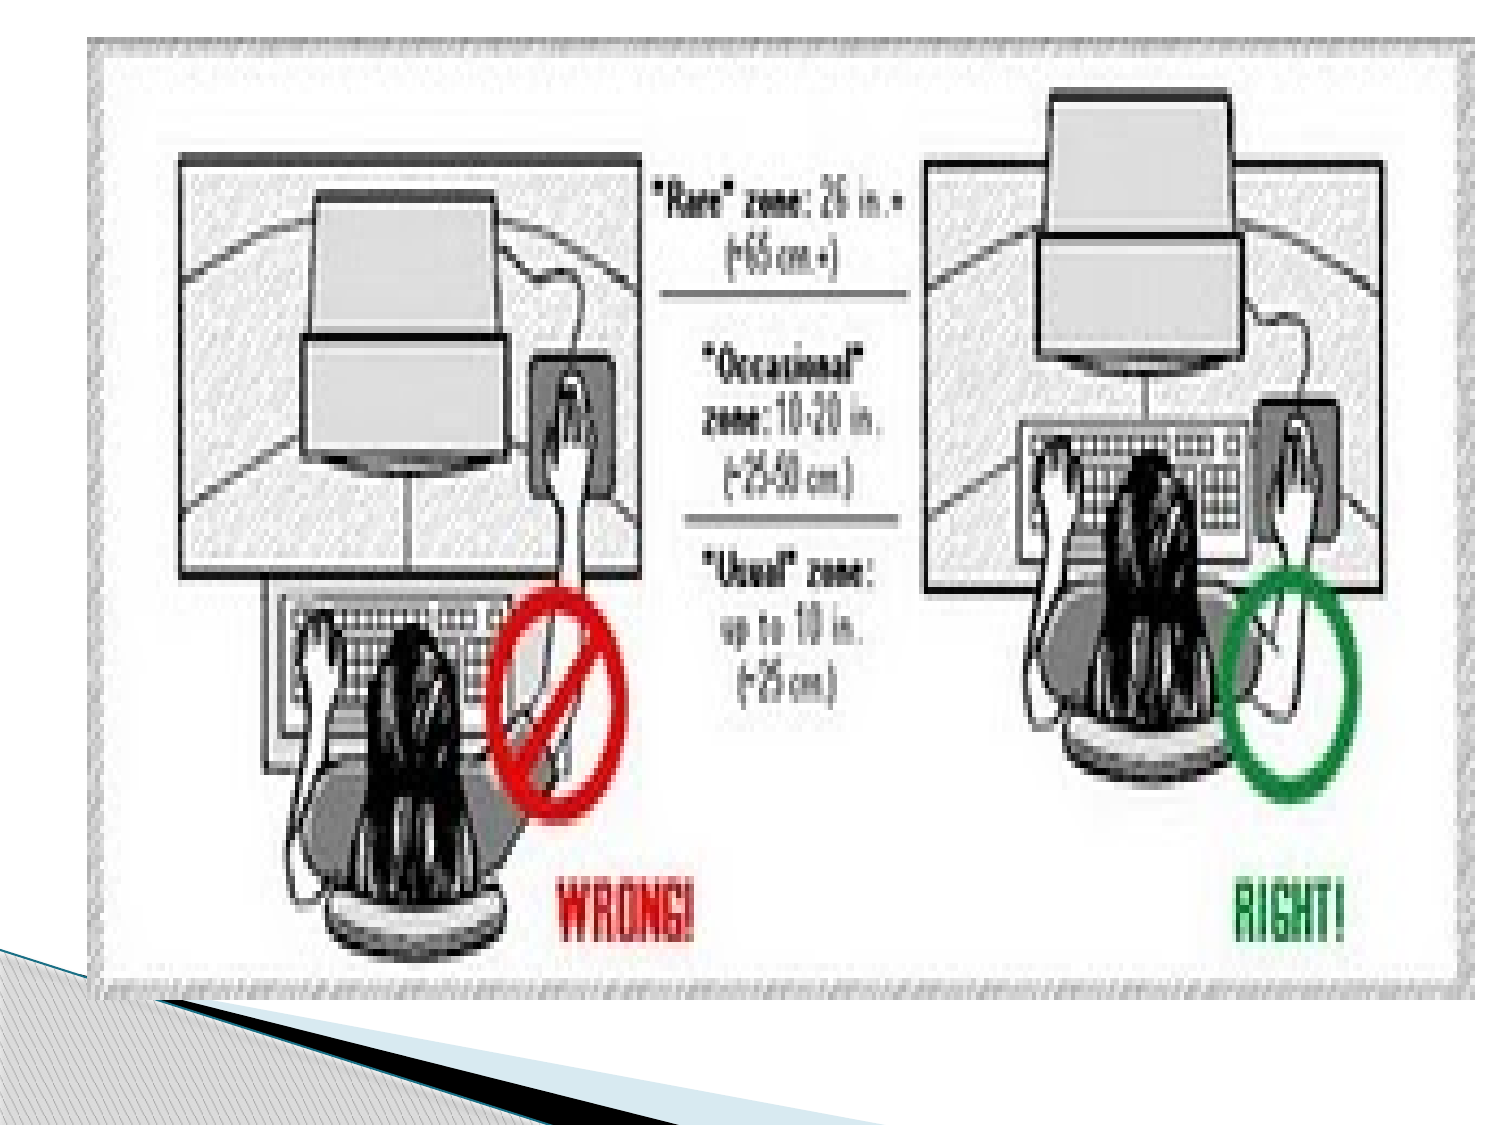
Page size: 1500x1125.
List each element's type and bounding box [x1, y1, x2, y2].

picture [87, 37, 1476, 1001]
